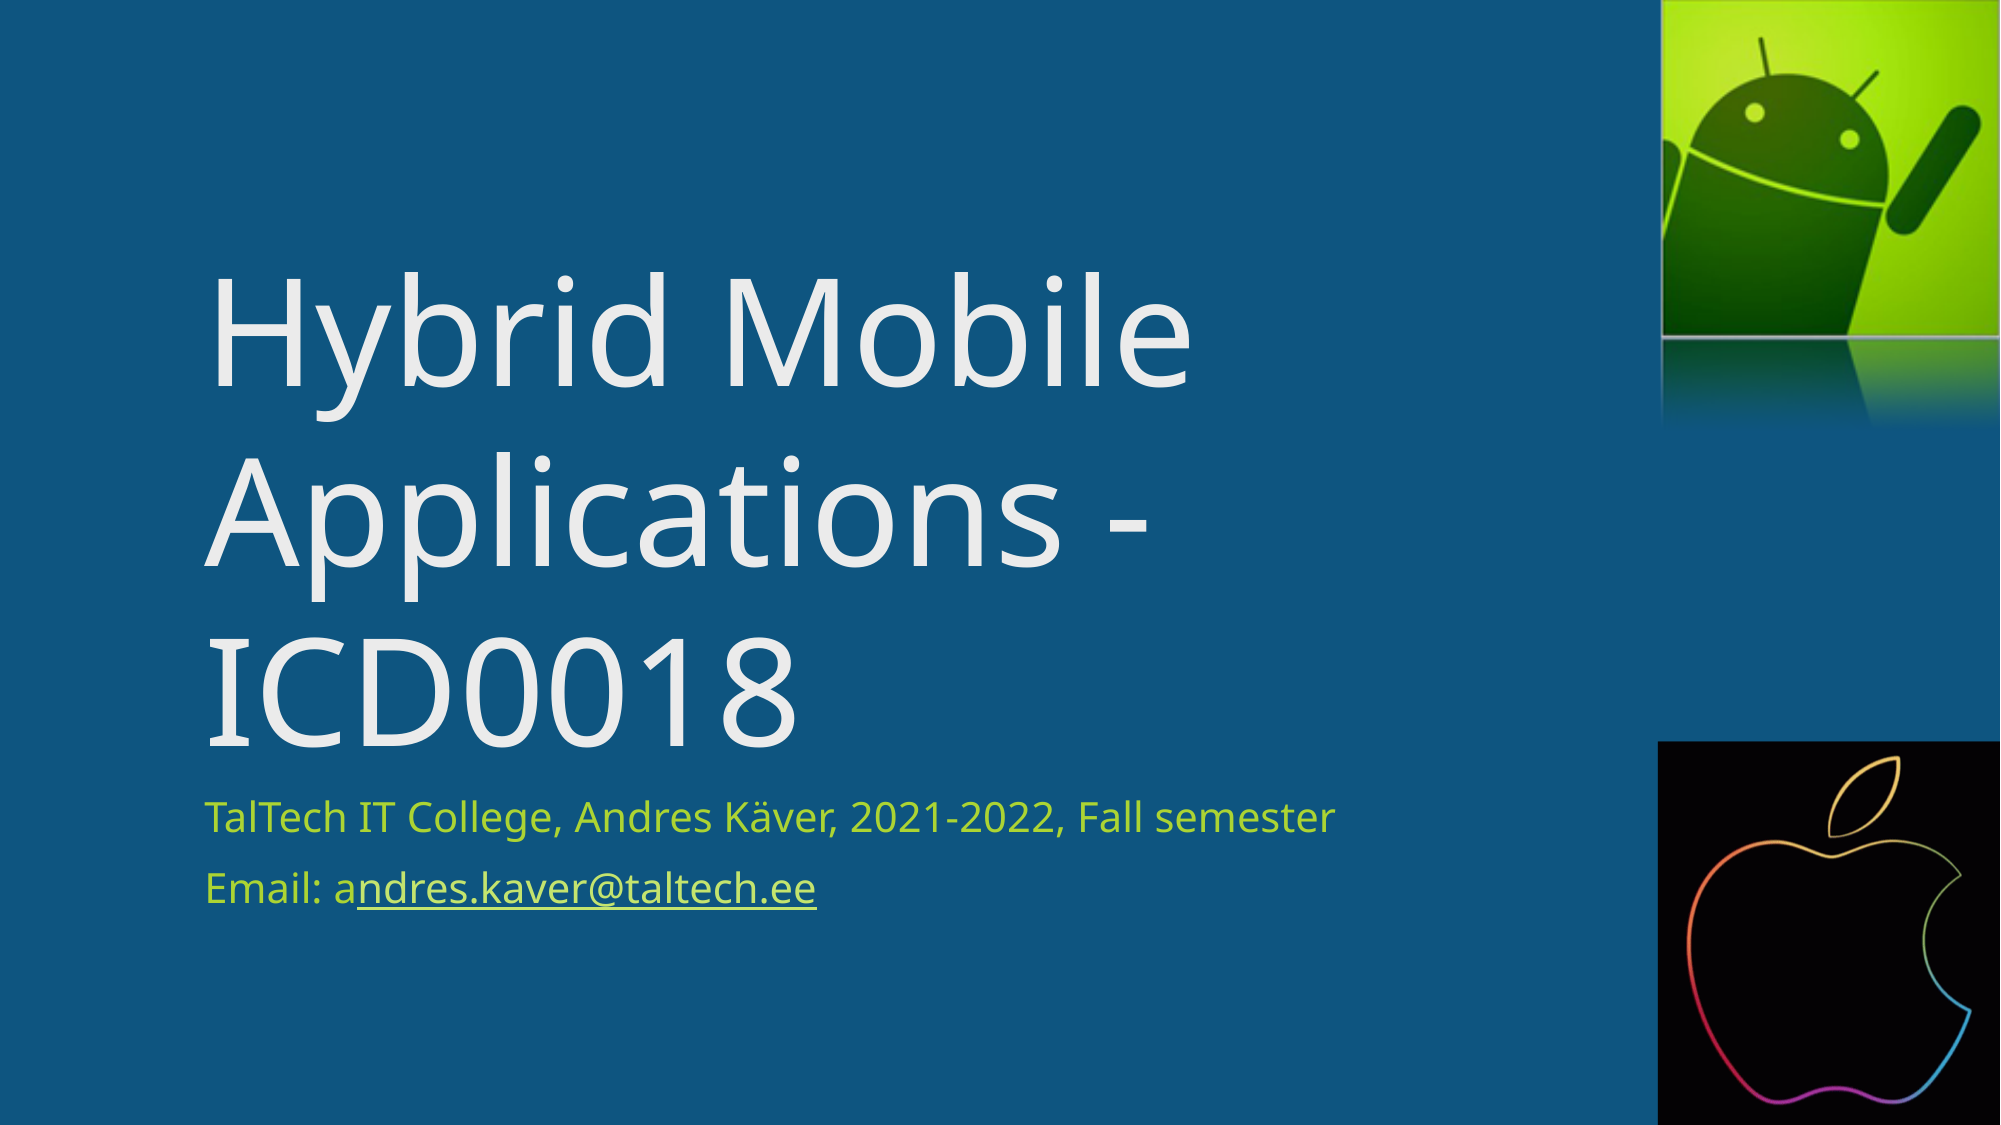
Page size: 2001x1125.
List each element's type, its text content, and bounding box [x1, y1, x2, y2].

picture [1423, 0, 2000, 541]
subtitle TalTech IT College, Andres Käver, 2021-2022, Fall semester Email: andres.kaver@taltech.ee [189, 783, 1638, 977]
title Hybrid Mobile Applications - ICD0018 [189, 237, 1638, 783]
picture [1655, 741, 2000, 1125]
